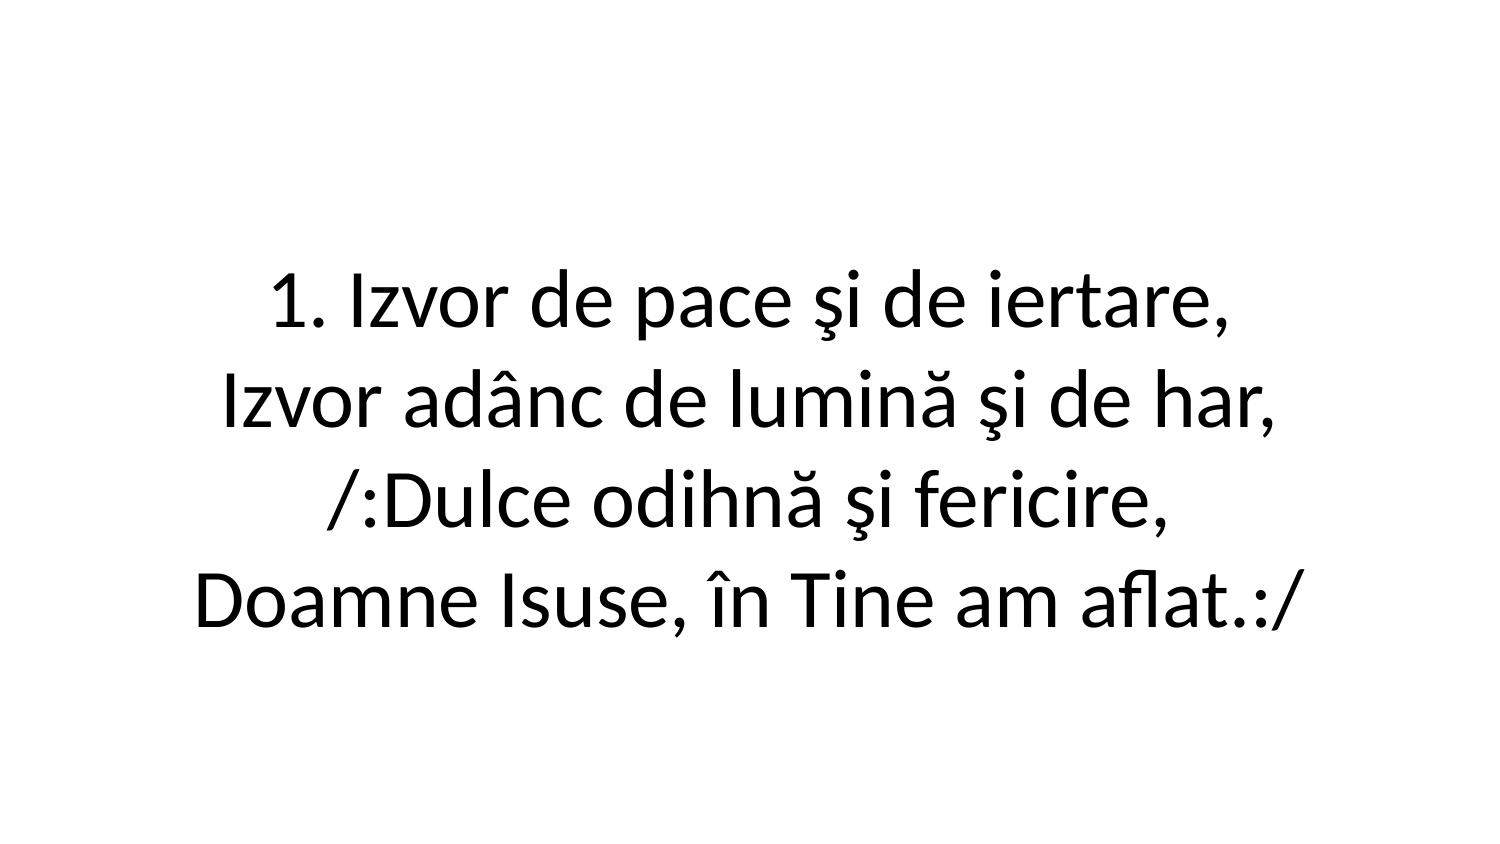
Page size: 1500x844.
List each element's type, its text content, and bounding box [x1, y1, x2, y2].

text_box 1. Izvor de pace şi de iertare, Izvor adânc de lumină şi de har, /:Dulce odihnă şi fericire, Doamne Isuse, în Tine am aflat.:/ [178, 192, 1322, 652]
